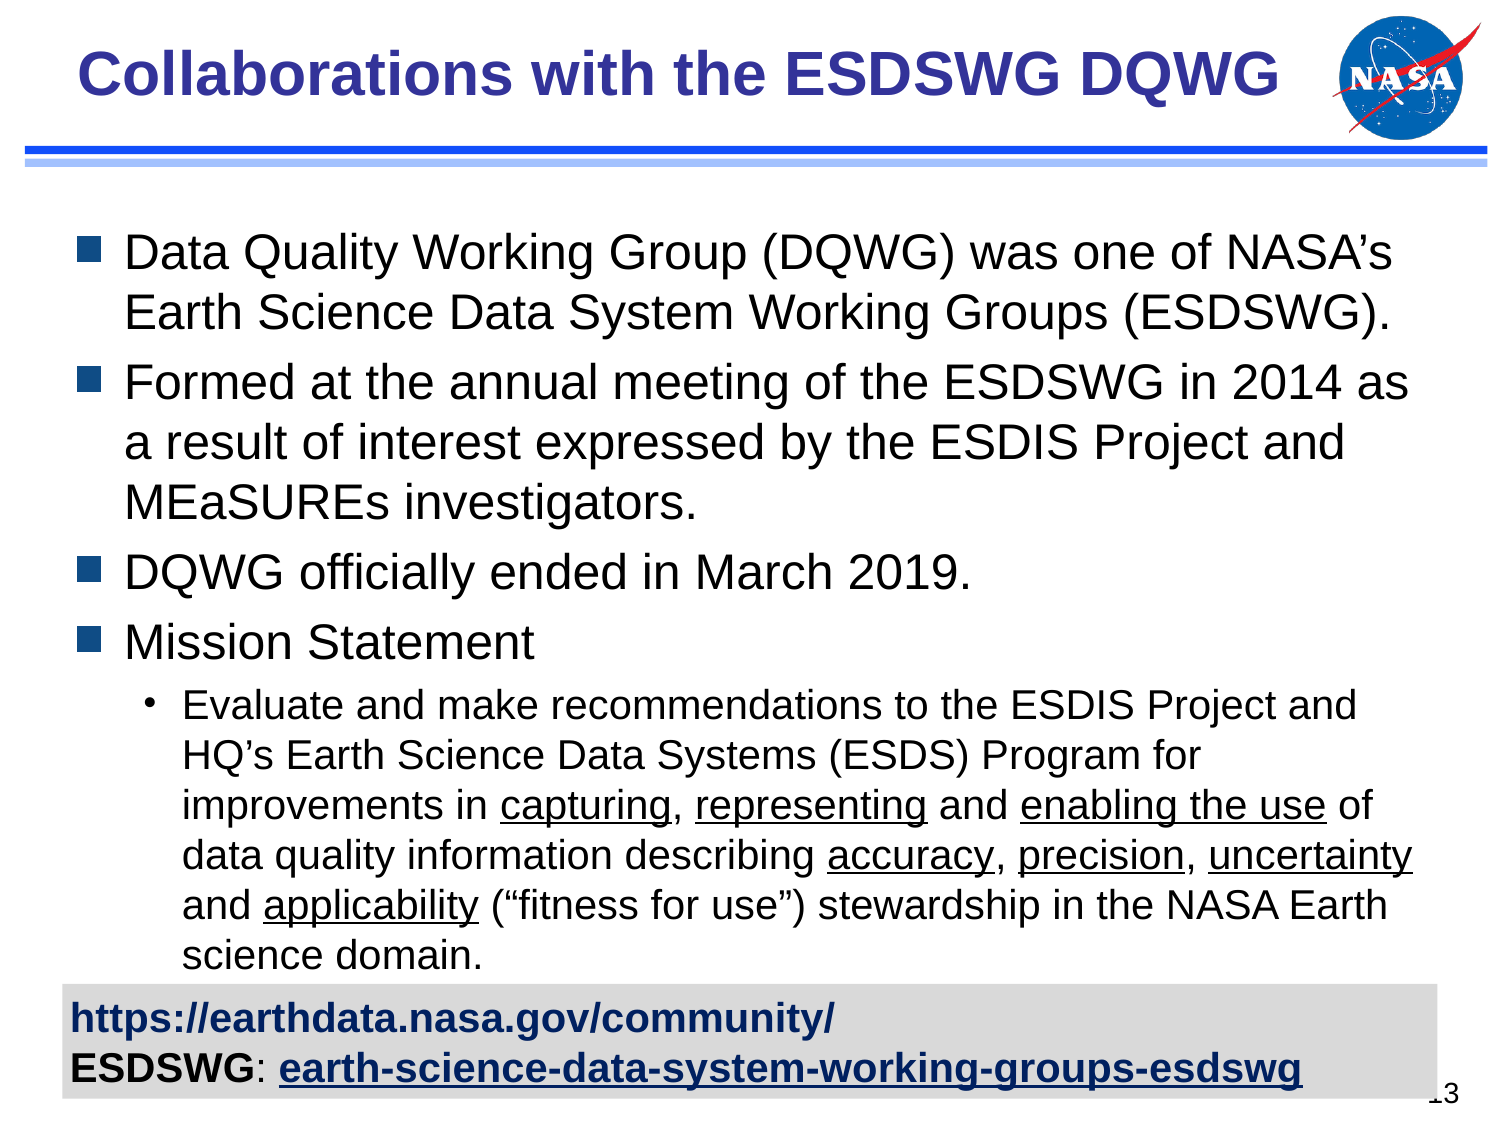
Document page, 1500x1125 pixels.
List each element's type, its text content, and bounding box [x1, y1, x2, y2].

picture [77, 366, 101, 392]
picture [77, 626, 101, 652]
picture [77, 556, 101, 582]
slide_number 13 [1161, 1066, 1475, 1125]
picture [1317, 0, 1493, 164]
title Collaborations with the ESDSWG DQWG [62, 5, 1312, 147]
text_box https://earthdata.nasa.gov/community/ ESDSWG: earth-science-data-system-working-groups-esdswg [62, 983, 1438, 1099]
list Data Quality Working Group (DQWG) was one of NASA’s Earth Science Data System Working Groups (ESDSWG). Formed at the annual meeting of the ESDSWG in 2014 as a result of interest expressed by the ESDIS Project and MEaSUREs investigators. DQWG officially ended in March 2019. Mission Statement Evaluate and make recommendations to the ESDIS Project and HQ’s Earth Science Data Systems (ESDS) Program for improvements in capturing, representing and enabling the use of data quality information describing accuracy, precision, uncertainty and applicability (“fitness for use”) stewardship in the NASA Earth science domain. [62, 211, 1446, 1055]
picture [77, 236, 101, 262]
